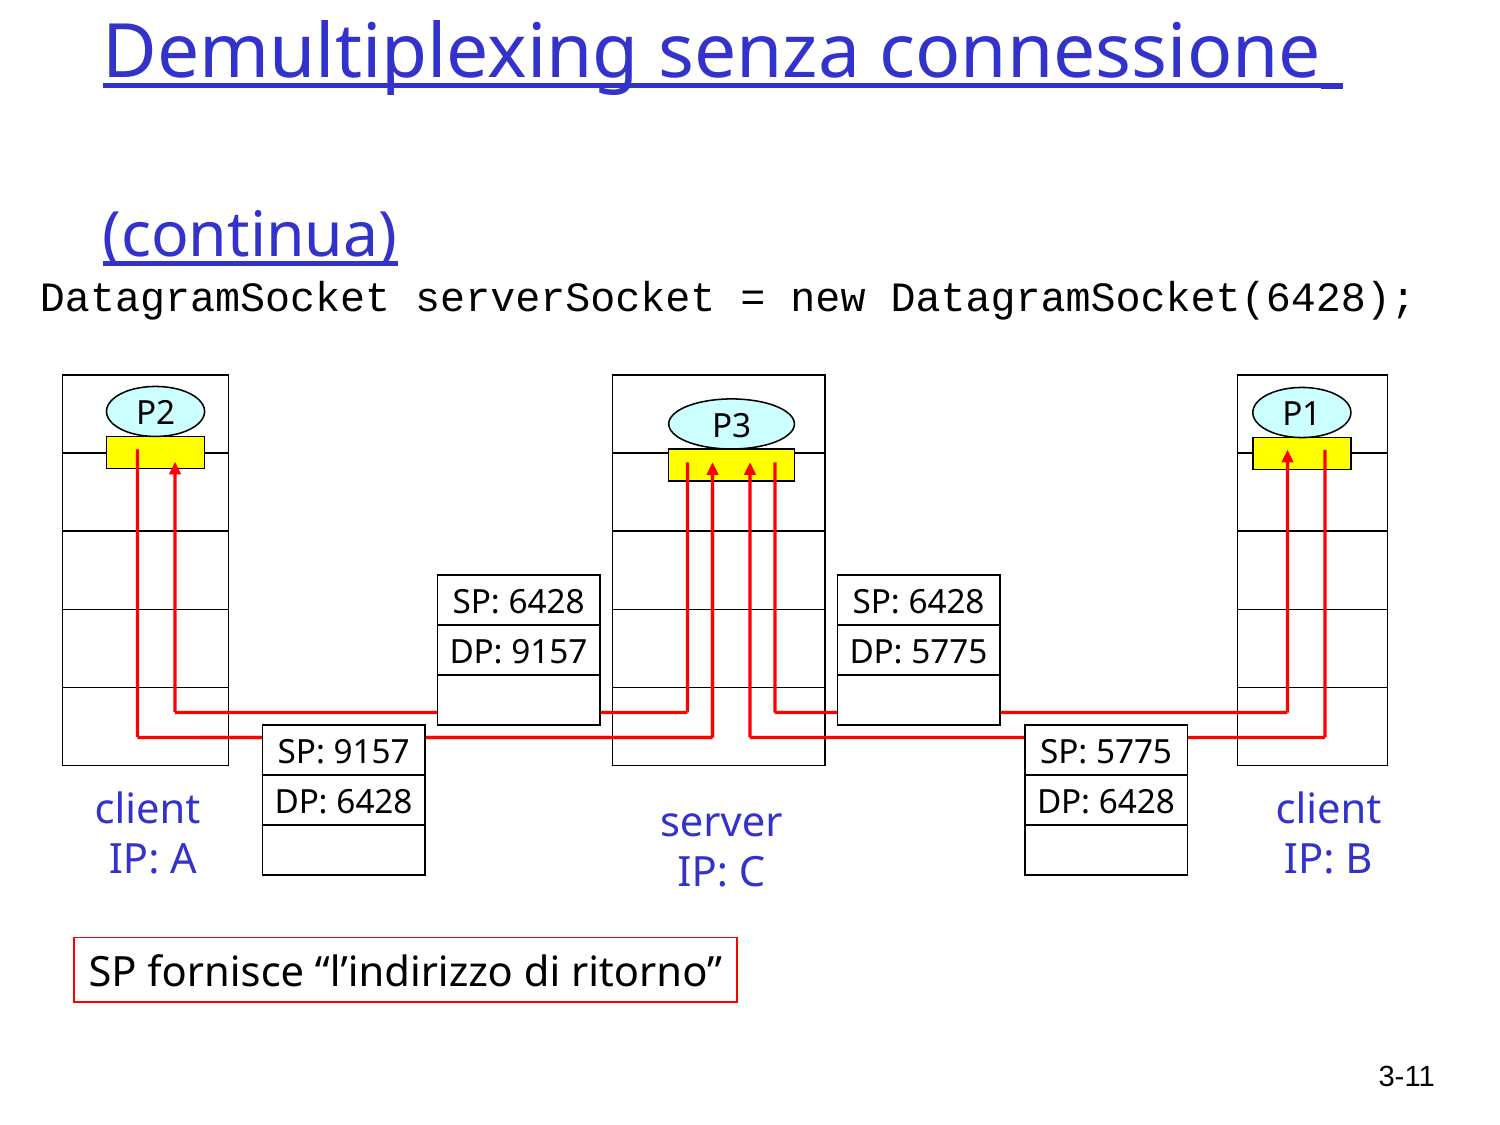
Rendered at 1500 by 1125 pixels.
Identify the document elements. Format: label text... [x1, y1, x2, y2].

slide_number 3-11 [1338, 1049, 1451, 1125]
title Demultiplexing senza connessione (continua) [87, 37, 1363, 226]
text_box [62, 374, 1399, 919]
list DatagramSocket serverSocket = new DatagramSocket(6428); [24, 262, 1451, 363]
text_box SP fornisce “l’indirizzo di ritorno” [73, 937, 738, 1003]
